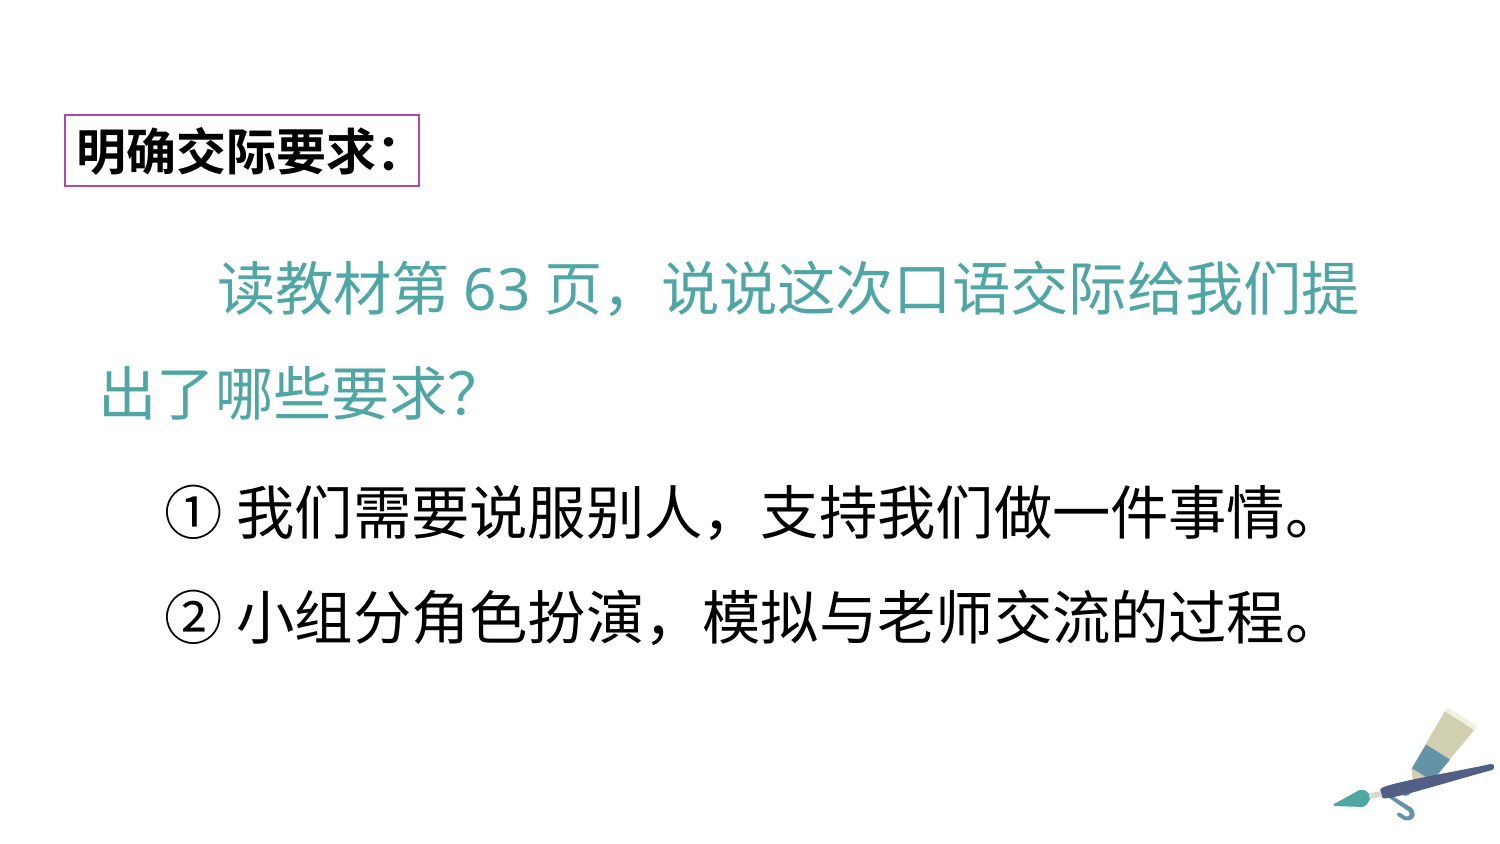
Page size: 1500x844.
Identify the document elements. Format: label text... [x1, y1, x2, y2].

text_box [1358, 708, 1481, 844]
text_box ①我们需要说服别人，支持我们做一件事情。 ②小组分角色扮演，模拟与老师交流的过程。 [90, 433, 1410, 659]
text_box 明确交际要求： [64, 114, 420, 187]
text_box 读教材第63页，说说这次口语交际给我们提出了哪些要求？ [83, 210, 1396, 435]
